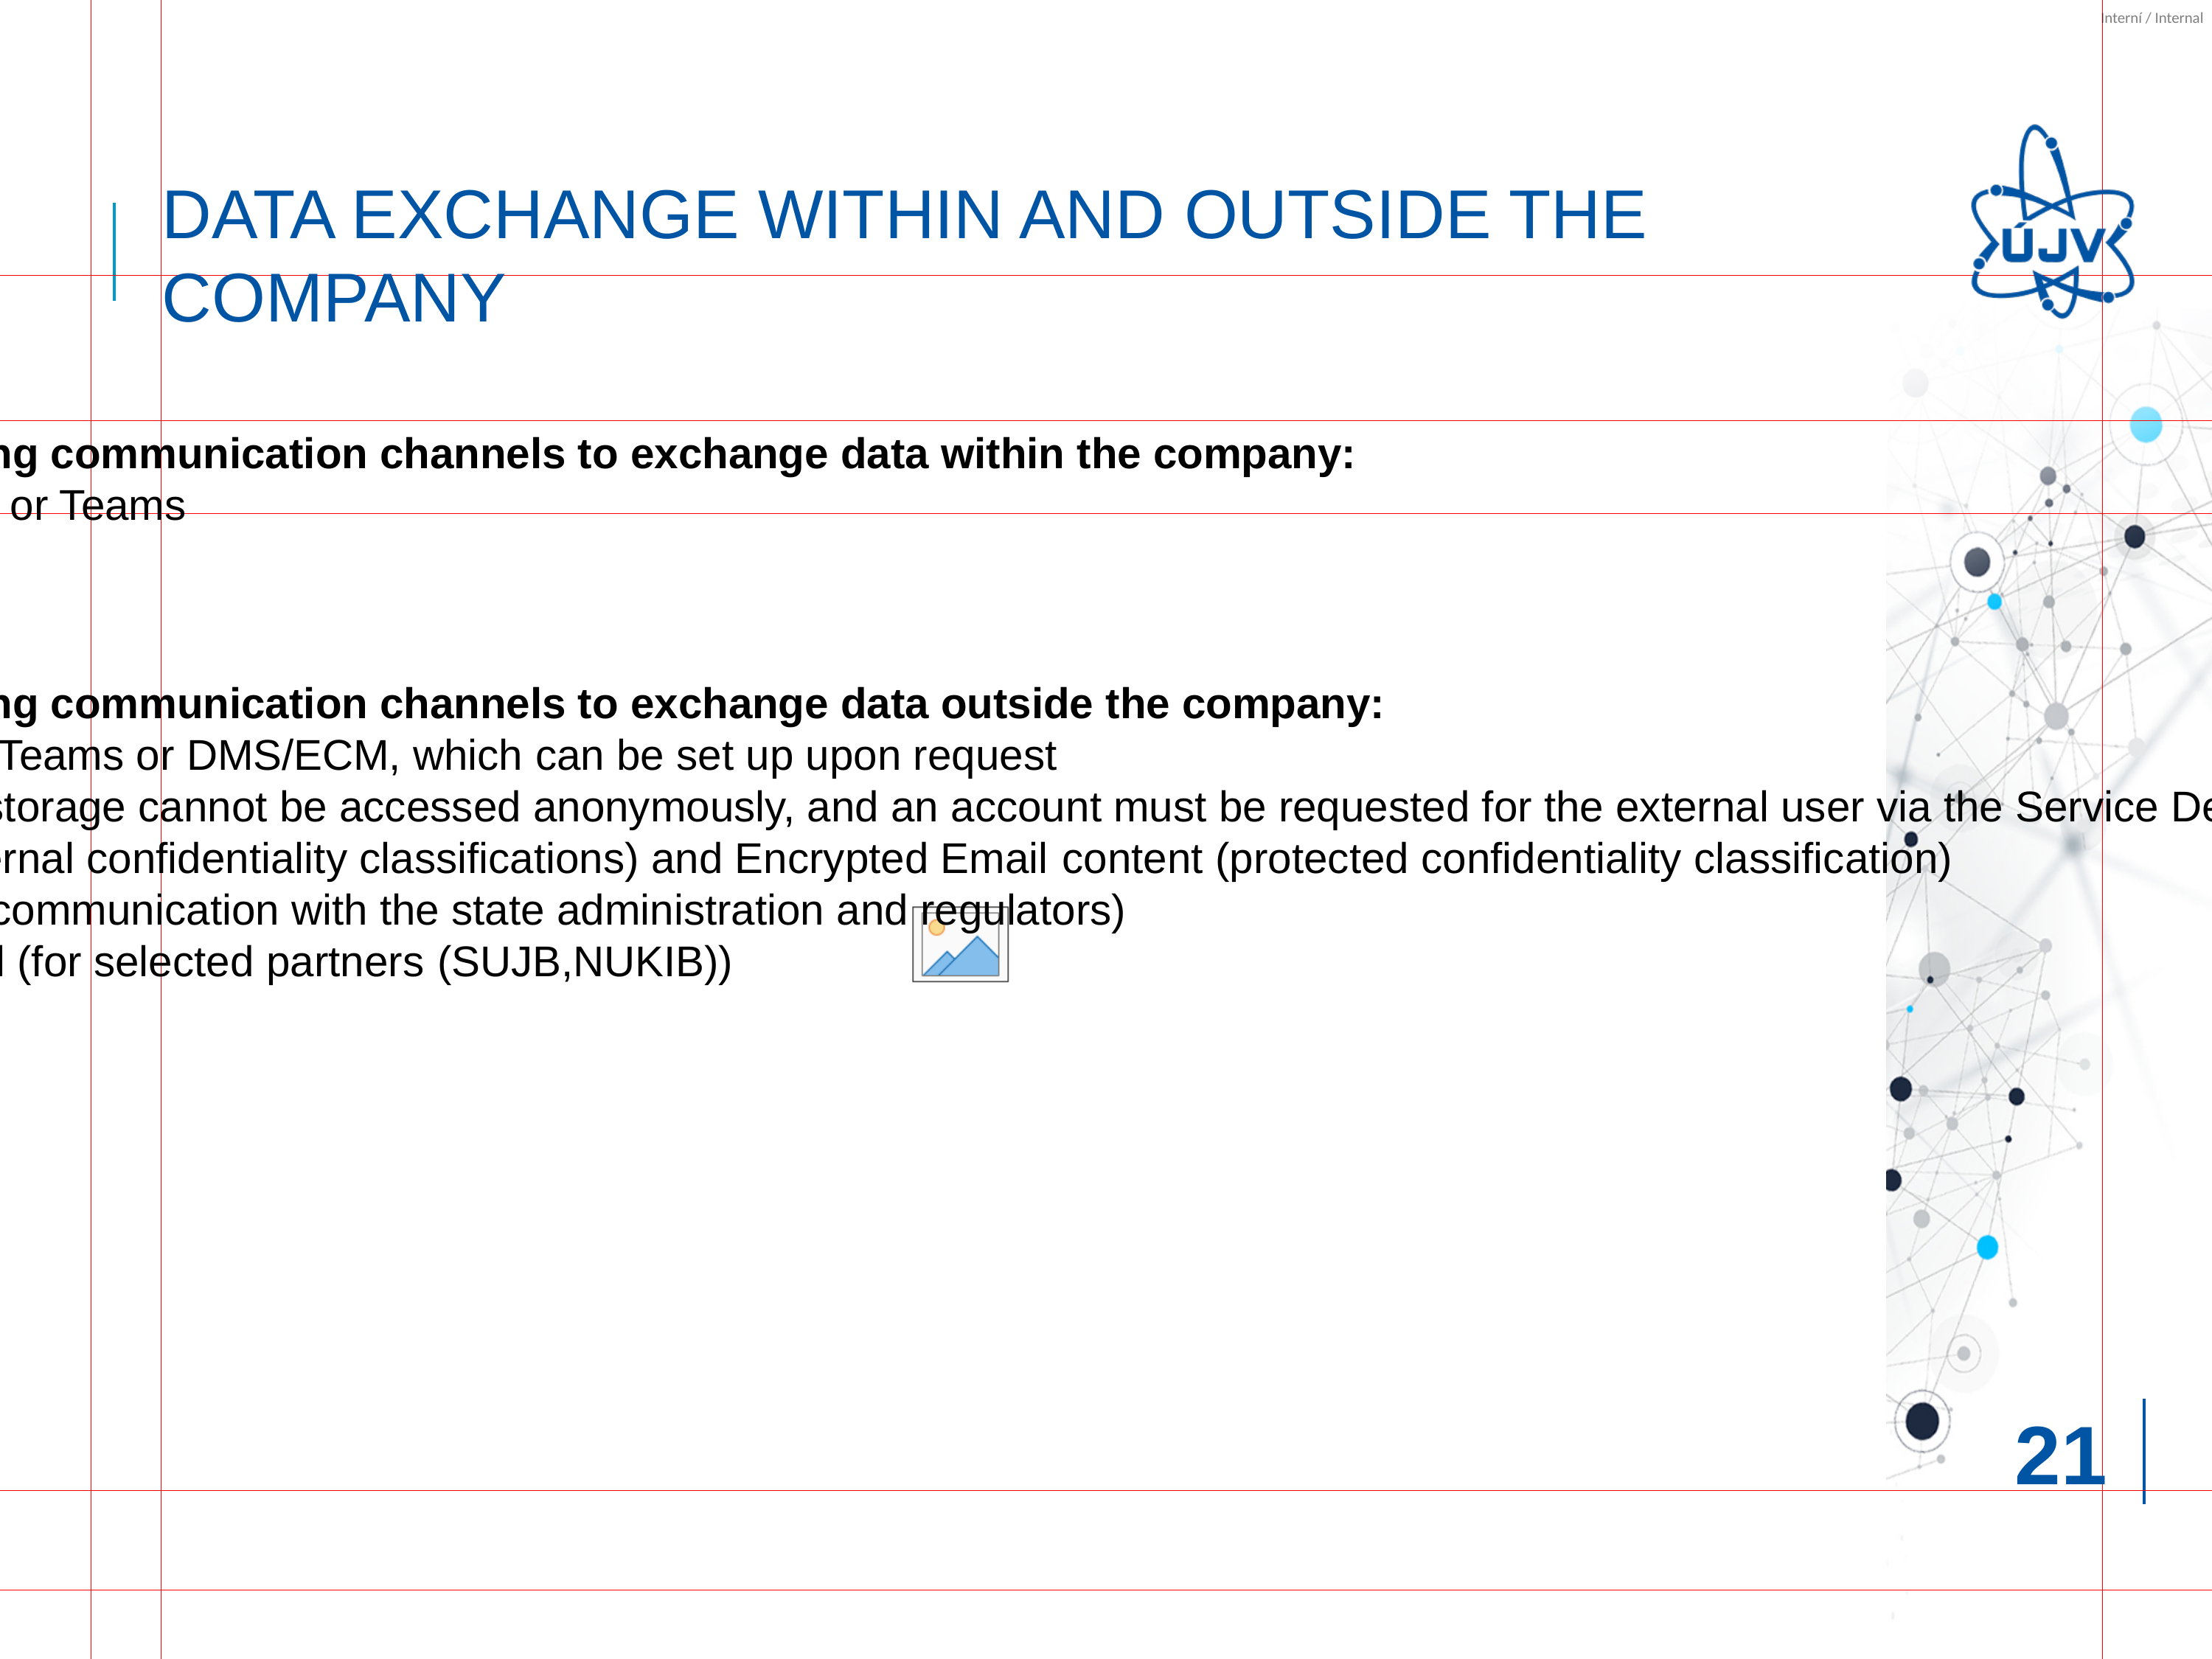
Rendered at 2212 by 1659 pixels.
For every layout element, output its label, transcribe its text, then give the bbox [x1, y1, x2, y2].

title Data Exchange Within and Outside the Company [161, 124, 1759, 381]
picture [2103, 1491, 2212, 1590]
picture [2103, 1590, 2212, 1659]
picture [2103, 421, 2212, 513]
picture [1886, 514, 2102, 1490]
picture [1886, 84, 2212, 420]
picture [161, 420, 1759, 1470]
picture [2208, 801, 2212, 808]
picture [1886, 1491, 2102, 1590]
picture [2103, 514, 2212, 1490]
picture [1886, 421, 2102, 513]
picture [2208, 811, 2212, 818]
slide_number 21 [1937, 1399, 2107, 1505]
picture [1886, 1590, 2102, 1659]
